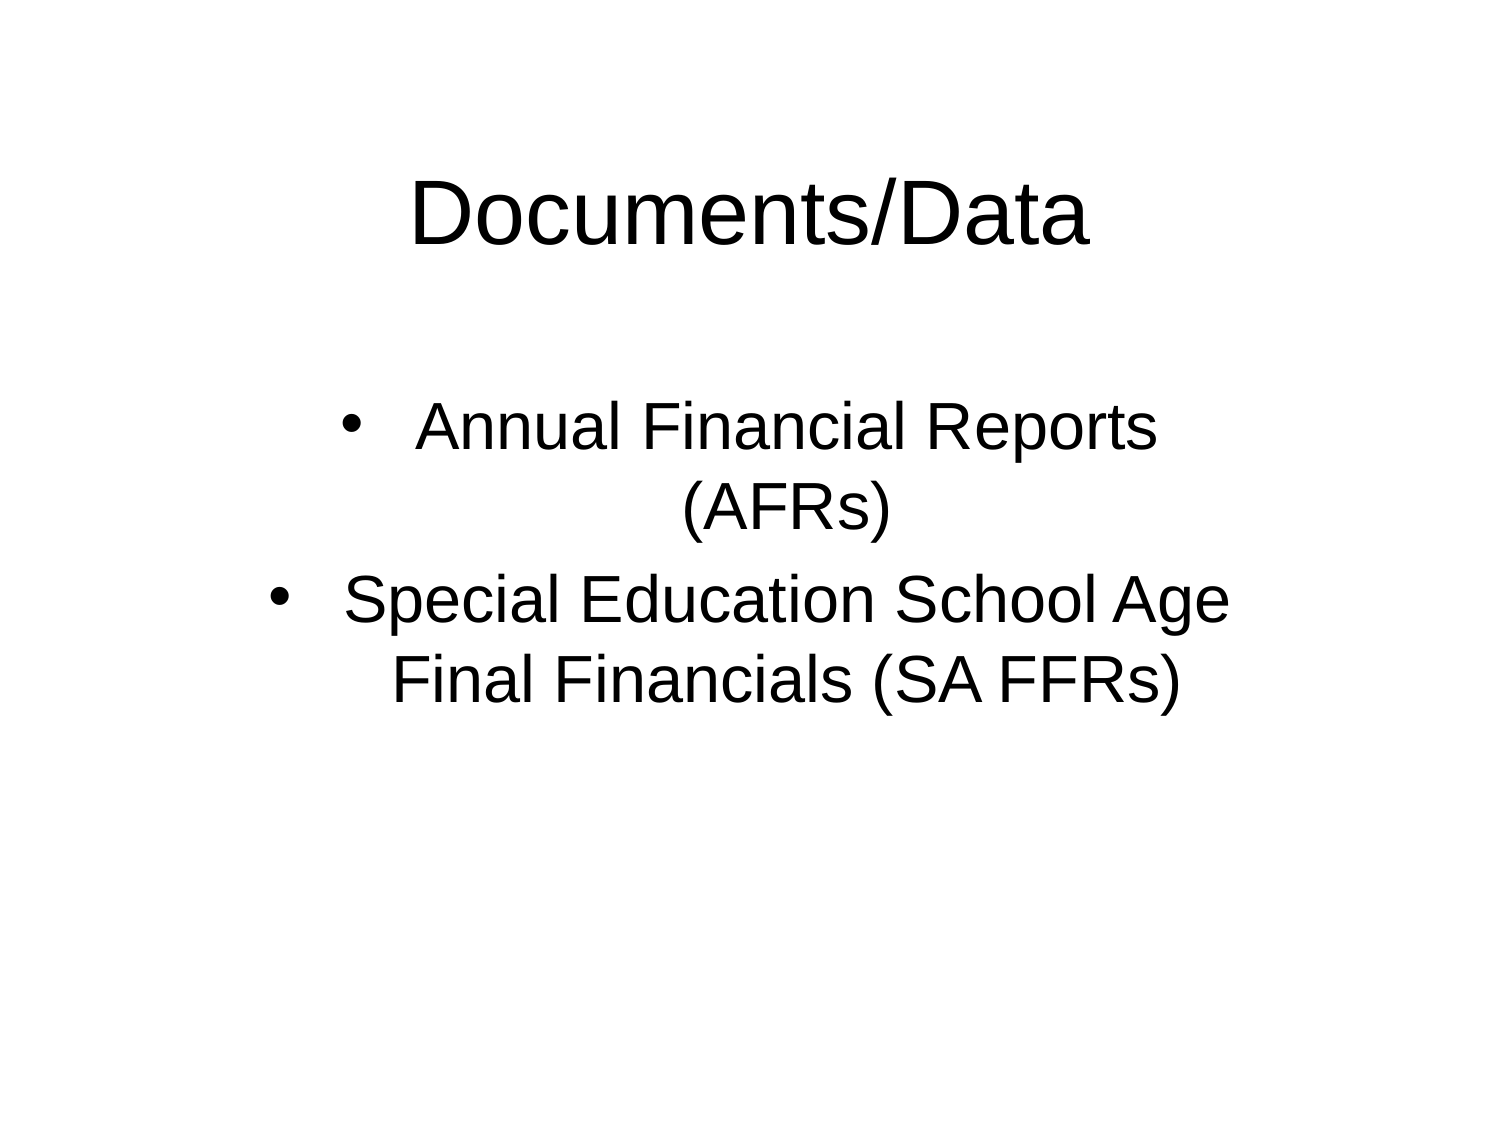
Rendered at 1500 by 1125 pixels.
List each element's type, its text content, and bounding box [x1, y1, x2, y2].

title Documents/Data [112, 87, 1388, 329]
subtitle Annual Financial Reports (AFRs) Special Education School Age Final Financials (SA FFRs) [224, 374, 1276, 863]
